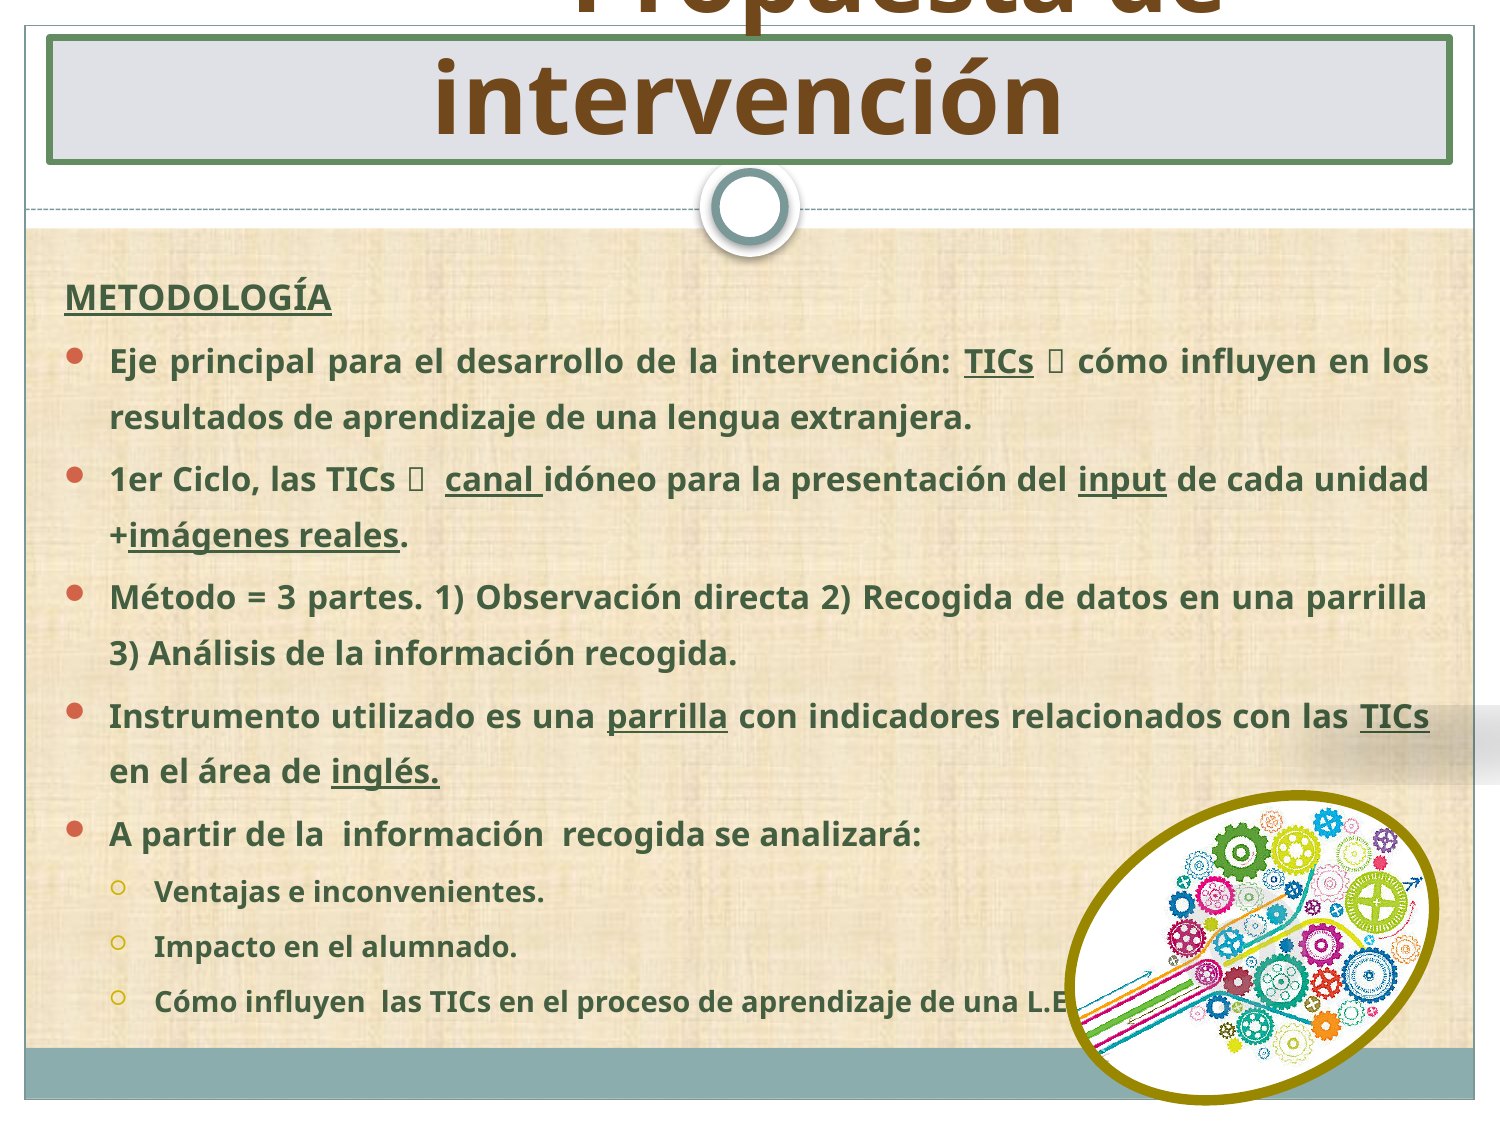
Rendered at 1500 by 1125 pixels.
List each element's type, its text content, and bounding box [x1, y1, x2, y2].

list METODOLOGÍA Eje principal para el desarrollo de la intervención: TICs  cómo influyen en los resultados de aprendizaje de una lengua extranjera. 1er Ciclo, las TICs  canal idóneo para la presentación del input de cada unidad +imágenes reales. Método = 3 partes. 1) Observación directa 2) Recogida de datos en una parrilla 3) Análisis de la información recogida. Instrumento utilizado es una parrilla con indicadores relacionados con las TICs en el área de inglés. A partir de la información recogida se analizará: Ventajas e inconvenientes. Impacto en el alumnado. Cómo influyen las TICs en el proceso de aprendizaje de una L.E. [49, 250, 1445, 1043]
picture [1075, 755, 1428, 1125]
title Propuesta de intervención [49, 37, 1450, 162]
